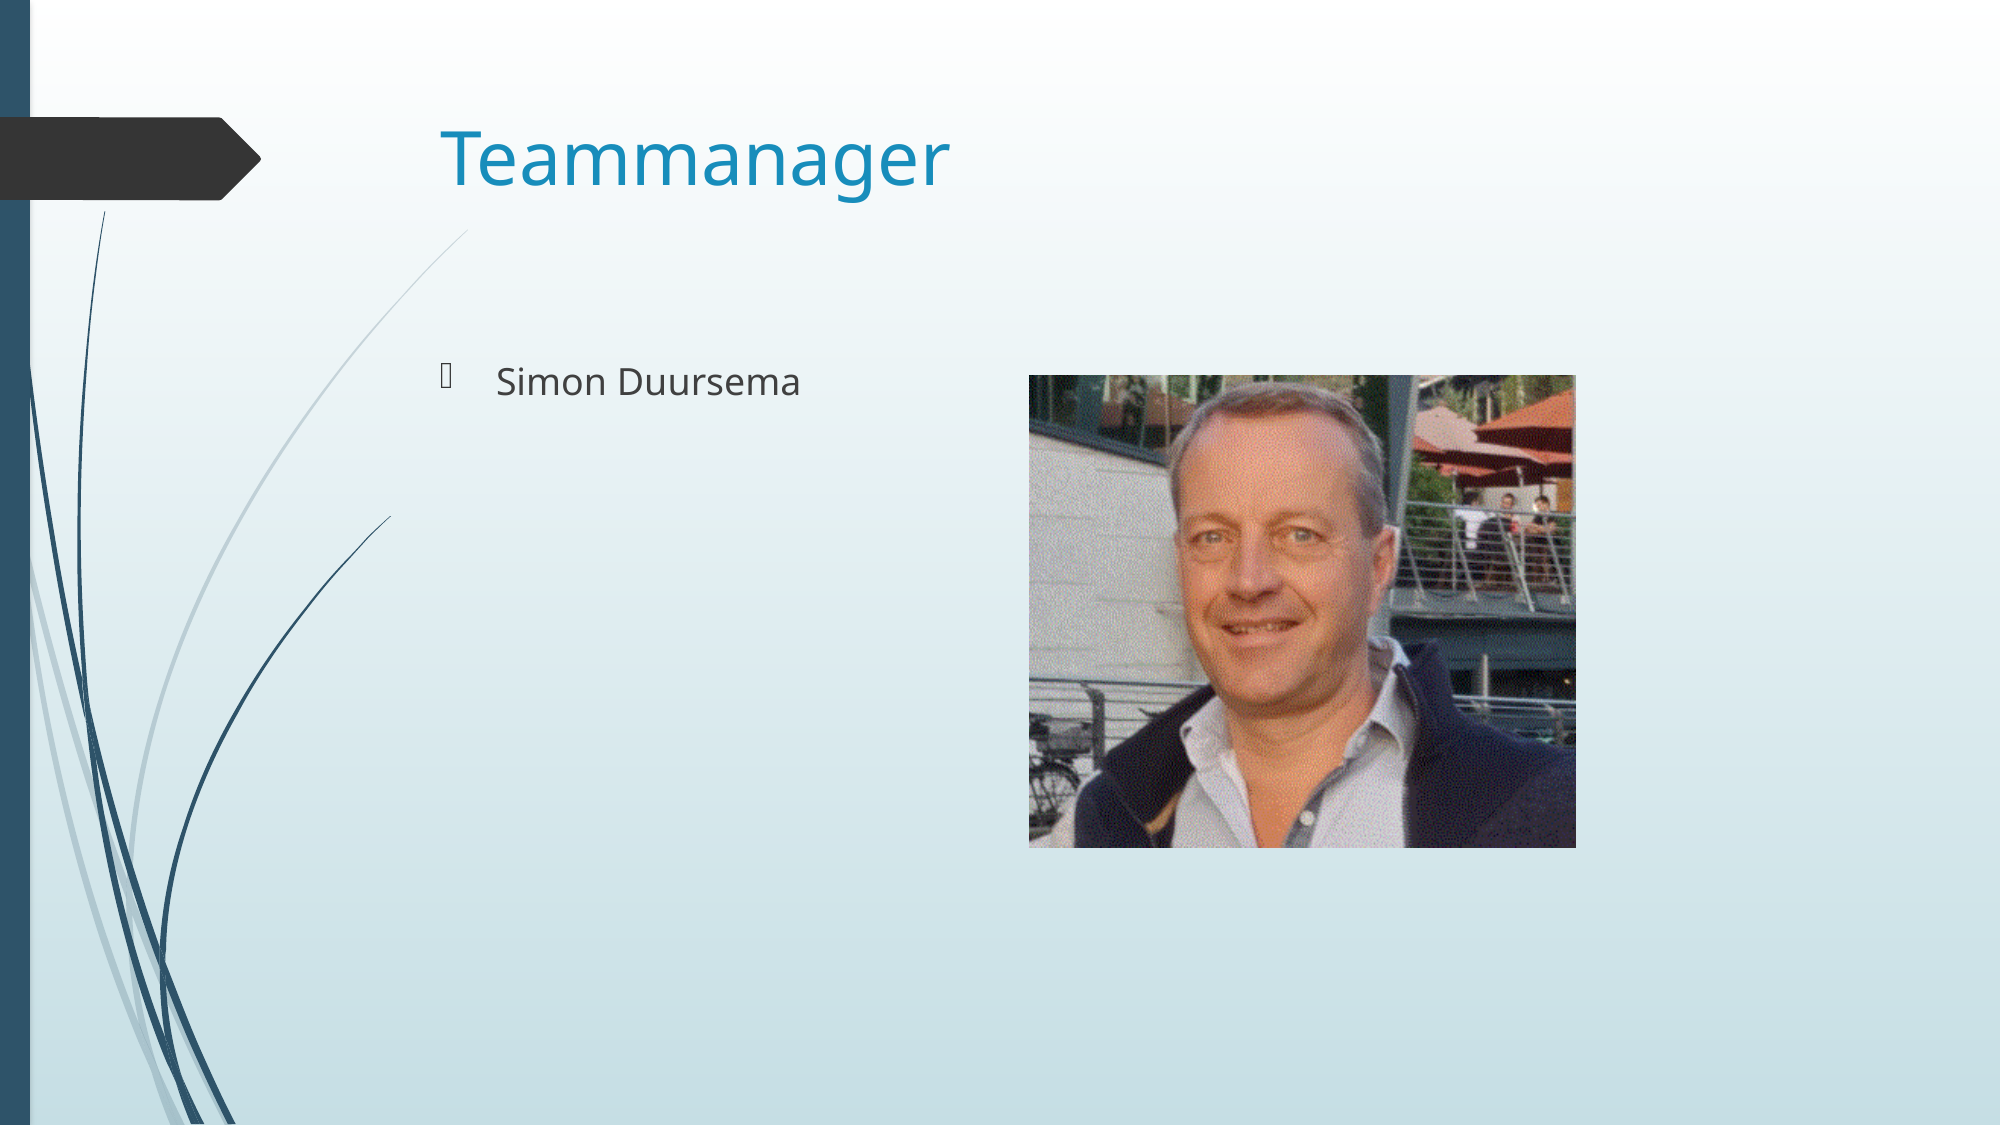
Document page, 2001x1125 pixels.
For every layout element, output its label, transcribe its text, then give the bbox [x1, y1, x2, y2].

picture [1029, 375, 1576, 848]
list Simon Duursema [424, 350, 1888, 970]
title Teammanager [425, 102, 1888, 313]
